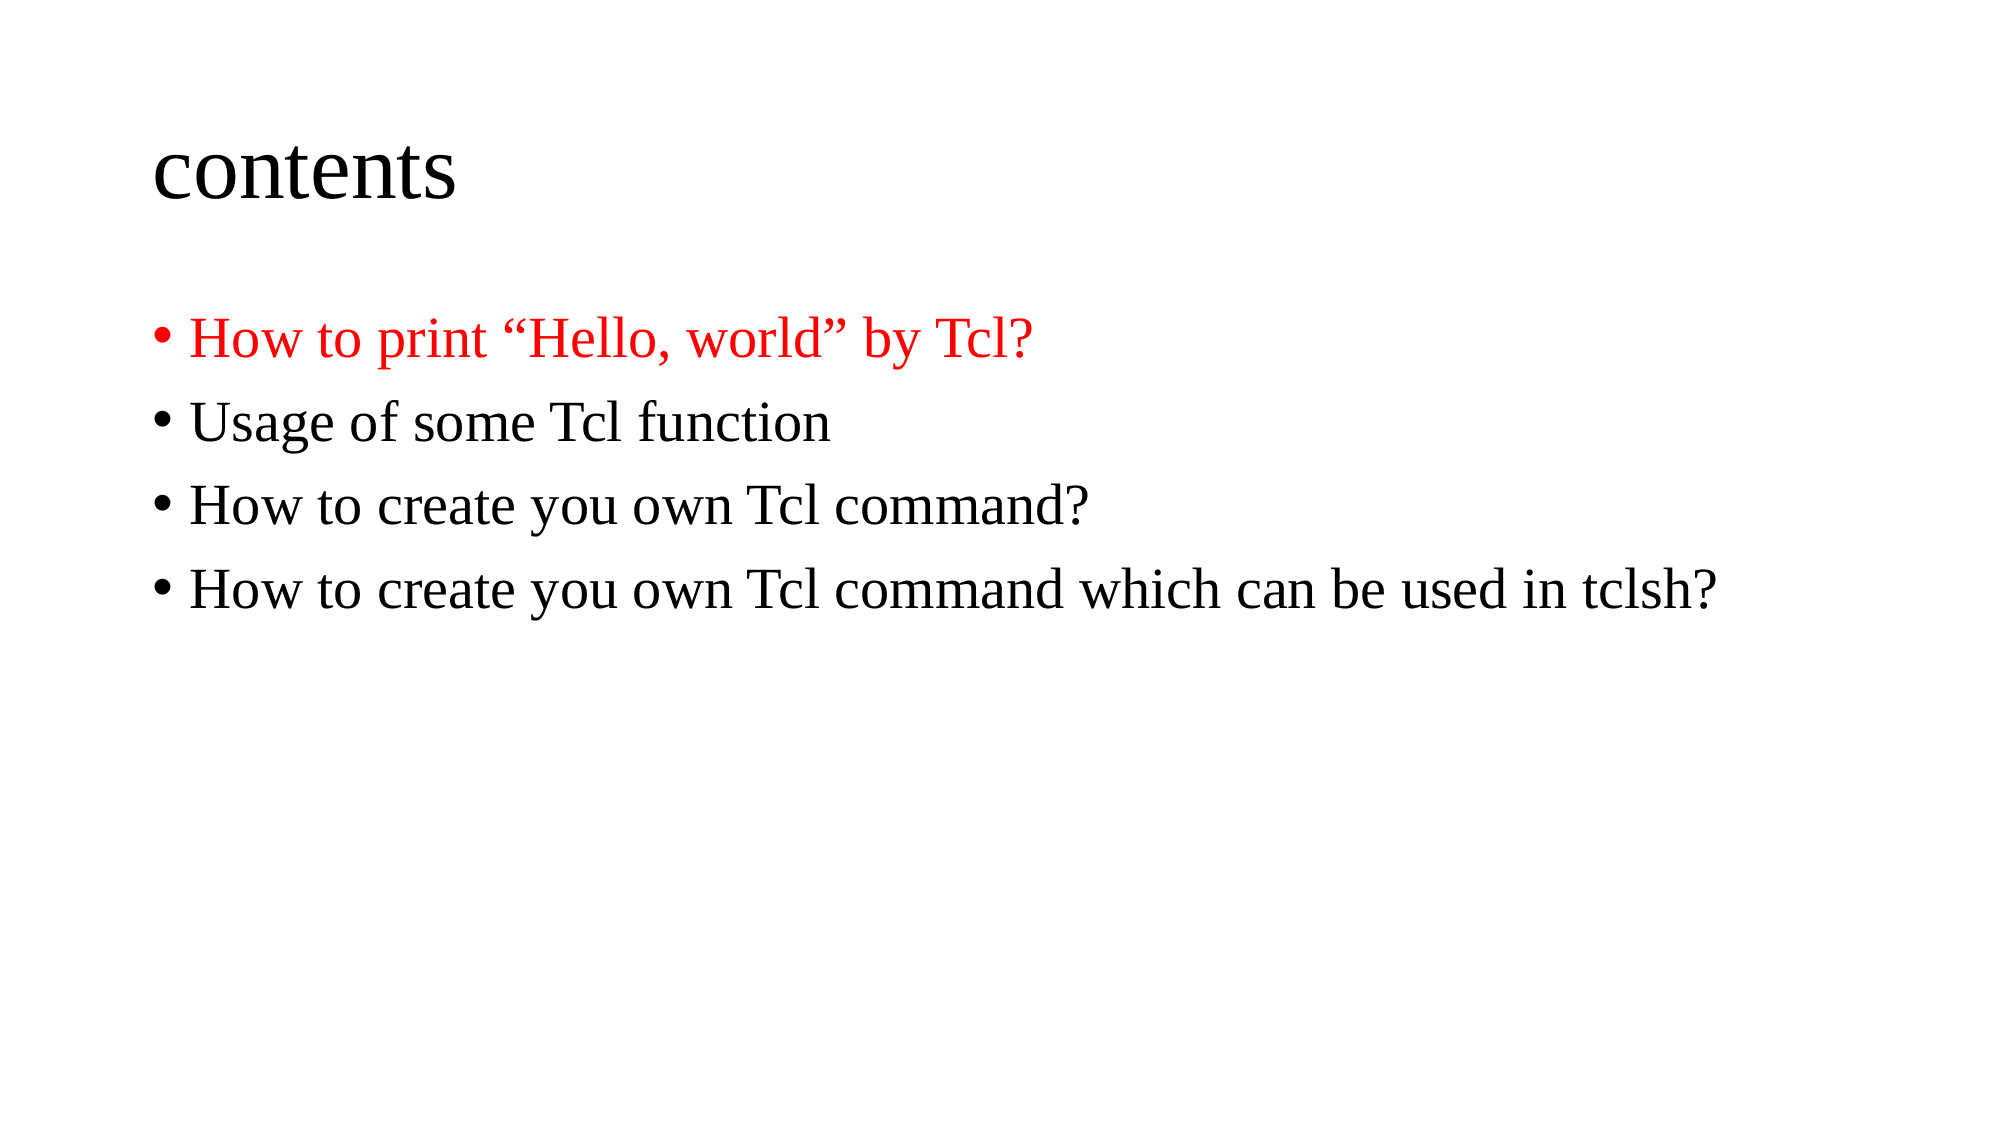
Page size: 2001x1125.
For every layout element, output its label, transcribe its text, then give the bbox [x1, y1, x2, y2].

title contents [137, 59, 1863, 278]
list How to print “Hello, world” by Tcl? Usage of some Tcl function How to create you own Tcl command? How to create you own Tcl command which can be used in tclsh? [137, 299, 1863, 1014]
